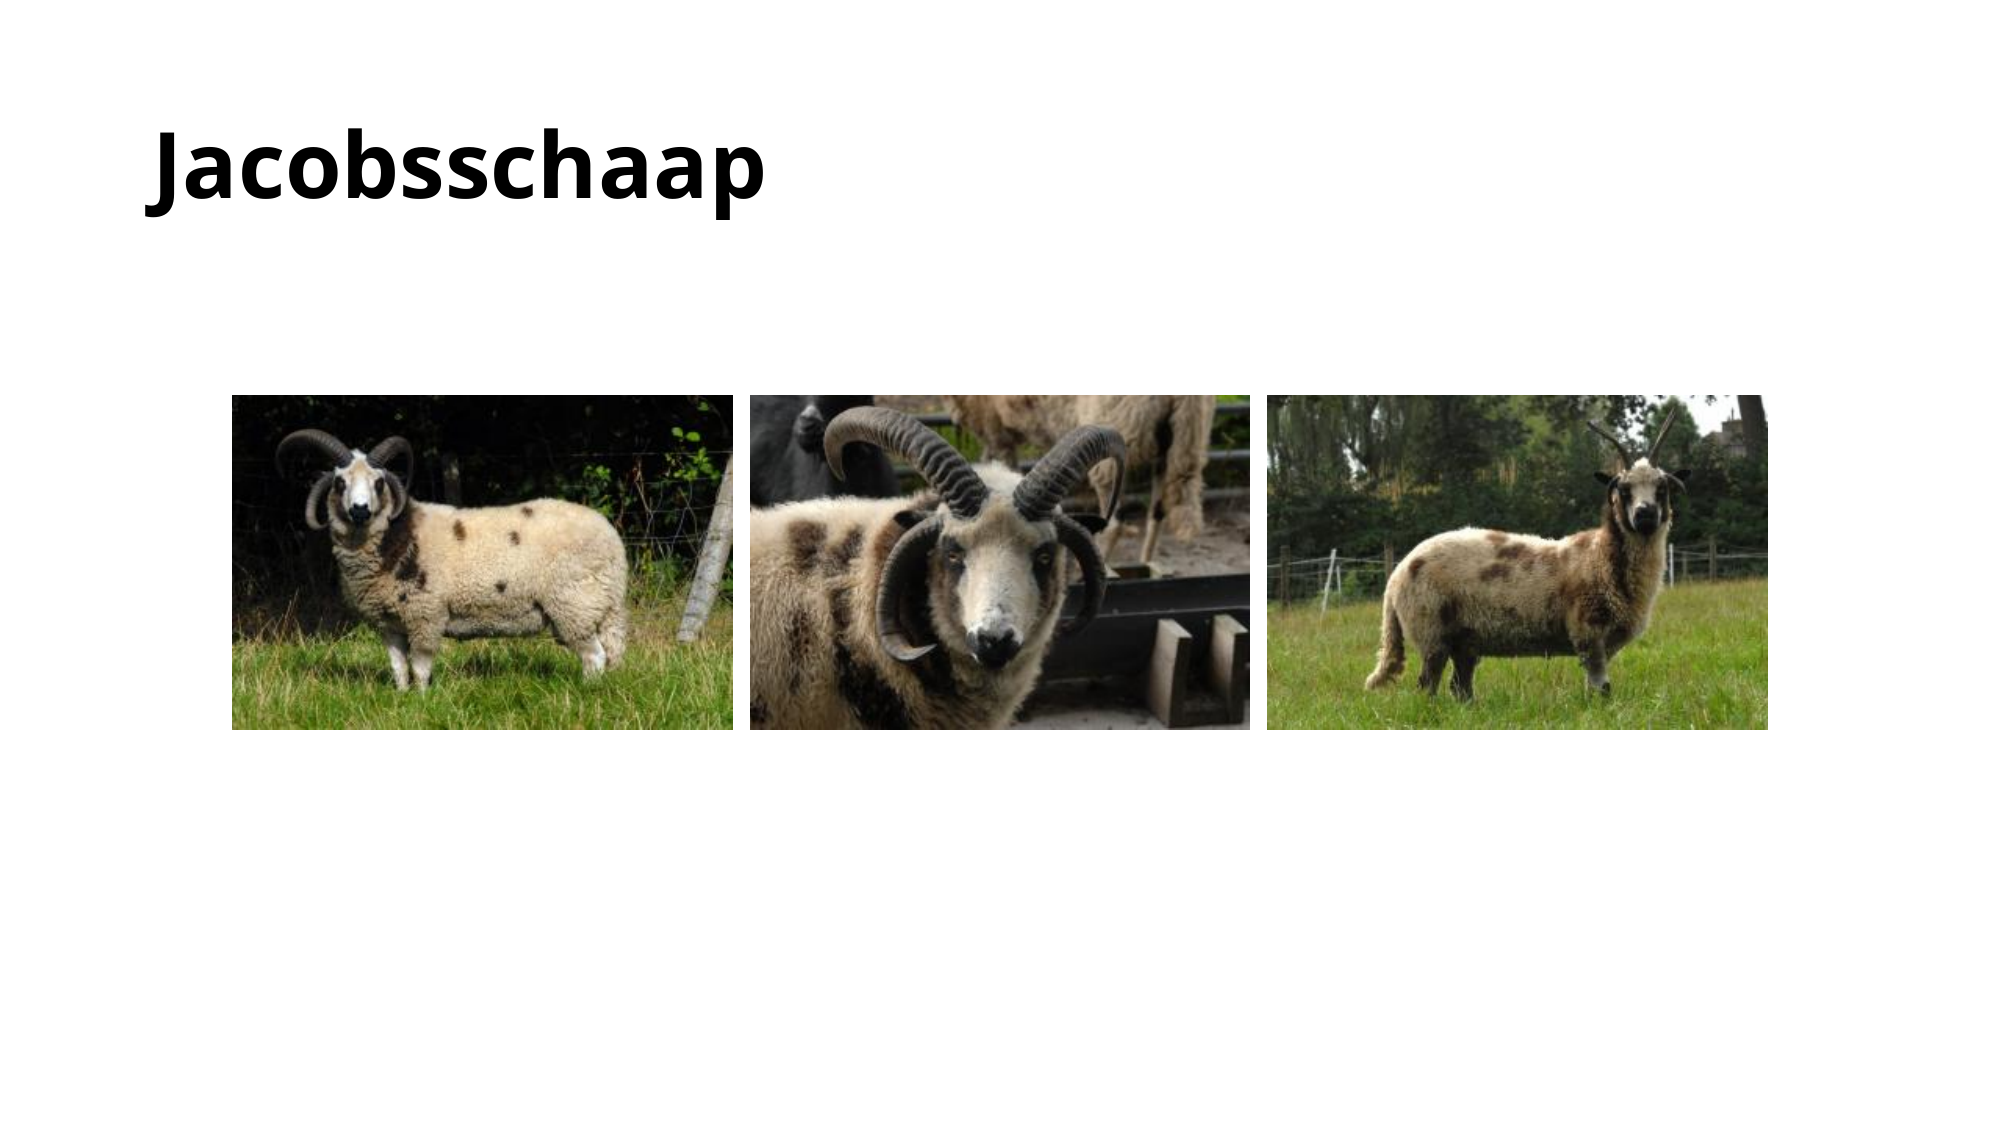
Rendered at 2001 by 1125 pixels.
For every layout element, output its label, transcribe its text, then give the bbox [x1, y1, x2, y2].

title Jacobsschaap [137, 59, 1863, 278]
picture [1267, 395, 1768, 730]
picture [232, 395, 733, 730]
picture [749, 395, 1250, 730]
